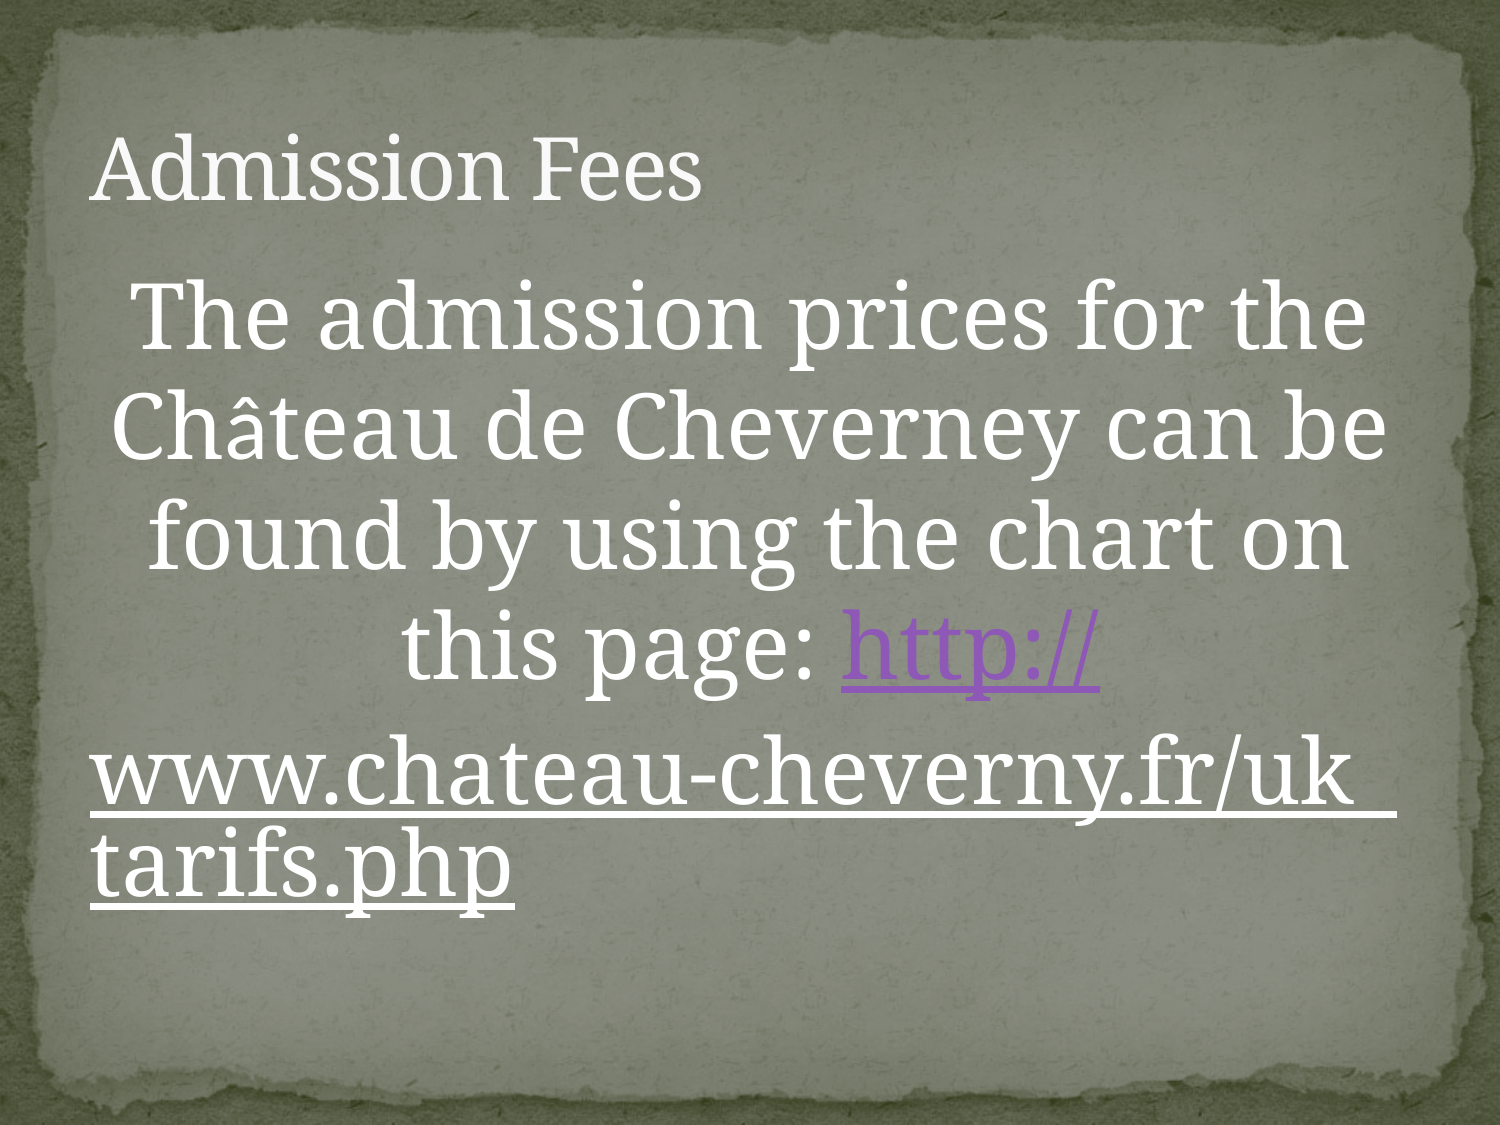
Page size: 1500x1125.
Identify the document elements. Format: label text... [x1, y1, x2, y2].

list The admission prices for the Château de Cheverney can be found by using the chart on this page: http://www.chateau-cheverny.fr/uk_tarifs.php [75, 249, 1425, 1000]
title Admission Fees [74, 24, 1425, 225]
